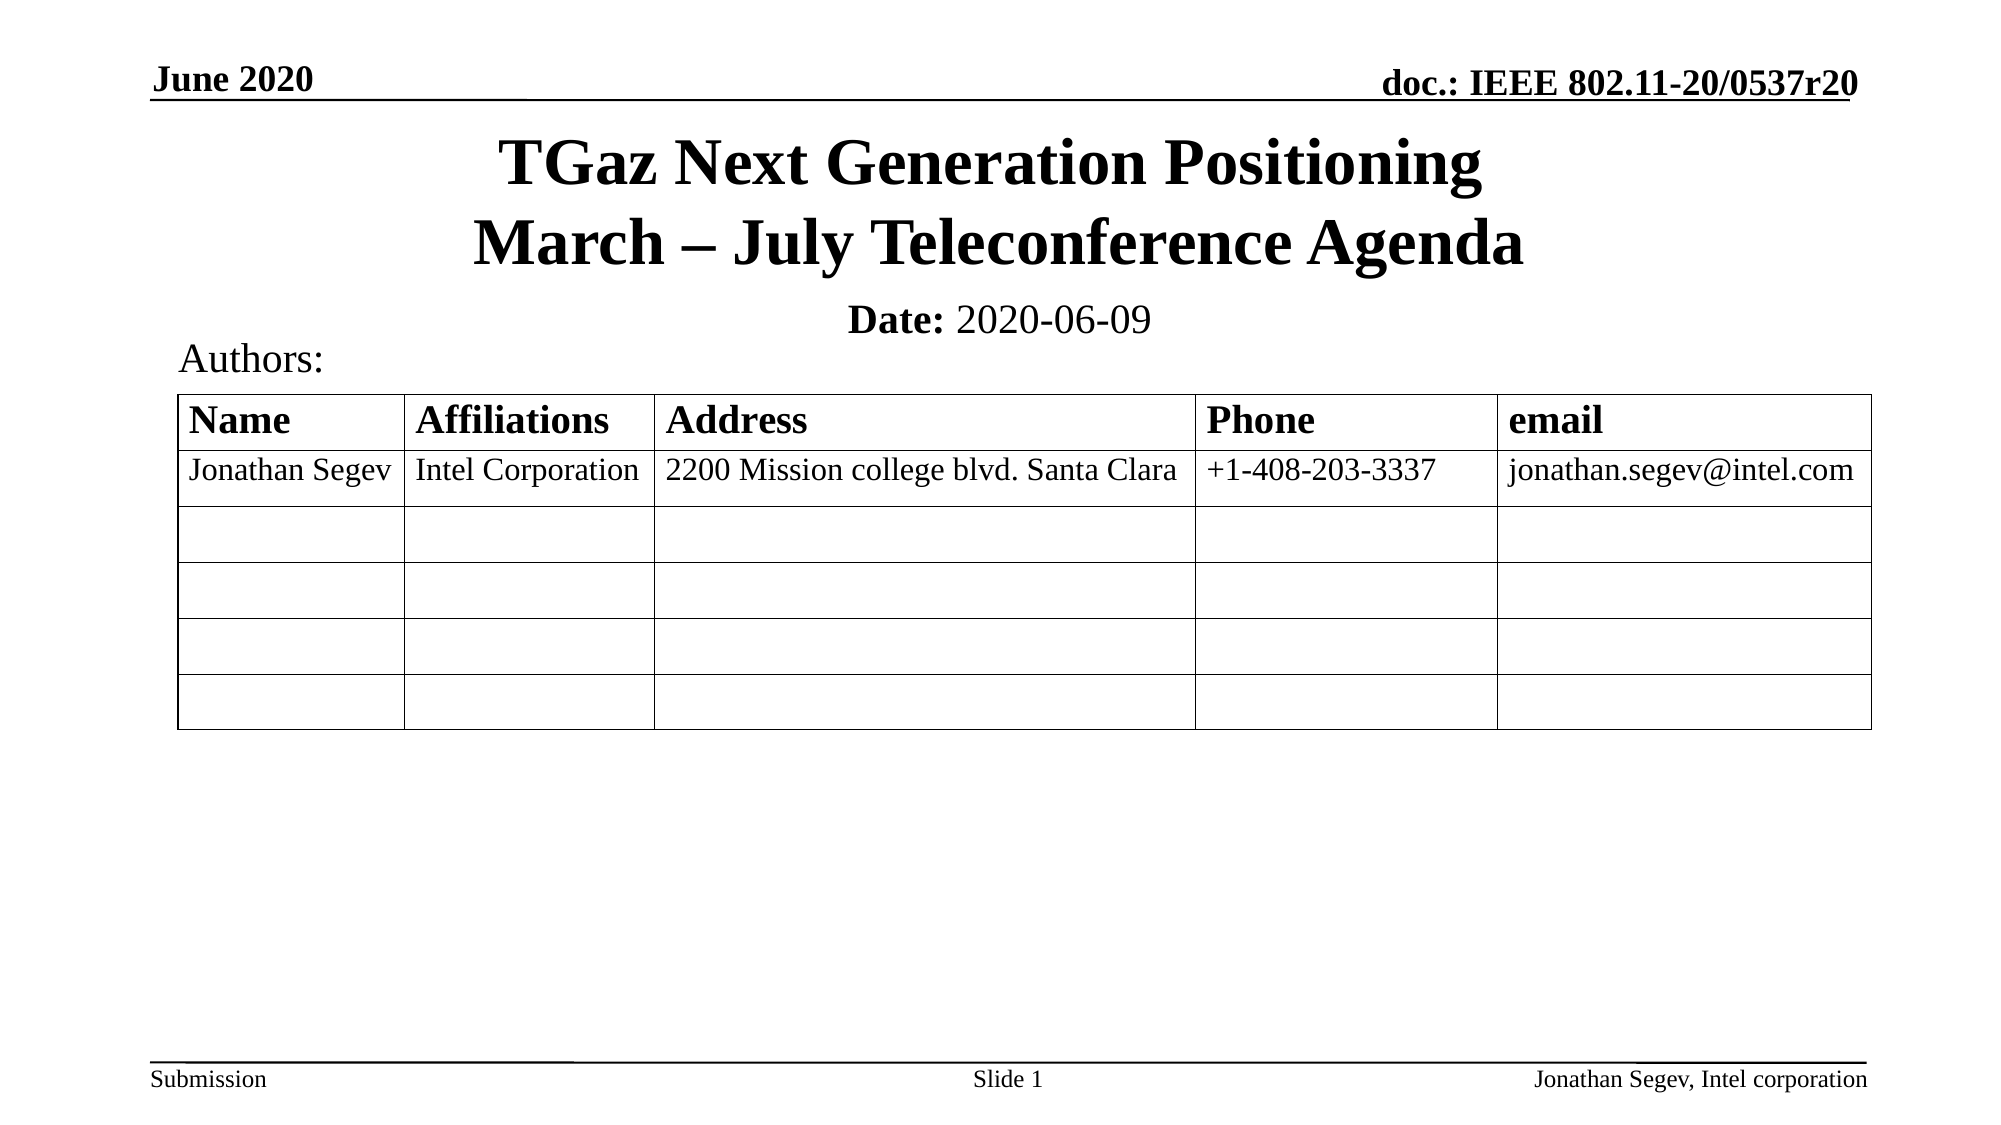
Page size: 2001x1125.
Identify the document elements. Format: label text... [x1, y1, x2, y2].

title TGaz Next Generation Positioning March – July Teleconference Agenda [149, 76, 1851, 319]
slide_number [152, 54, 563, 100]
subtitle Date: 2020-06-09 [299, 283, 1701, 363]
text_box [162, 394, 1893, 800]
text_box Authors: [162, 323, 401, 387]
footer Jonathan Segev, Intel corporation [1171, 1061, 1869, 1093]
slide_number Slide 1 [950, 1061, 1067, 1123]
